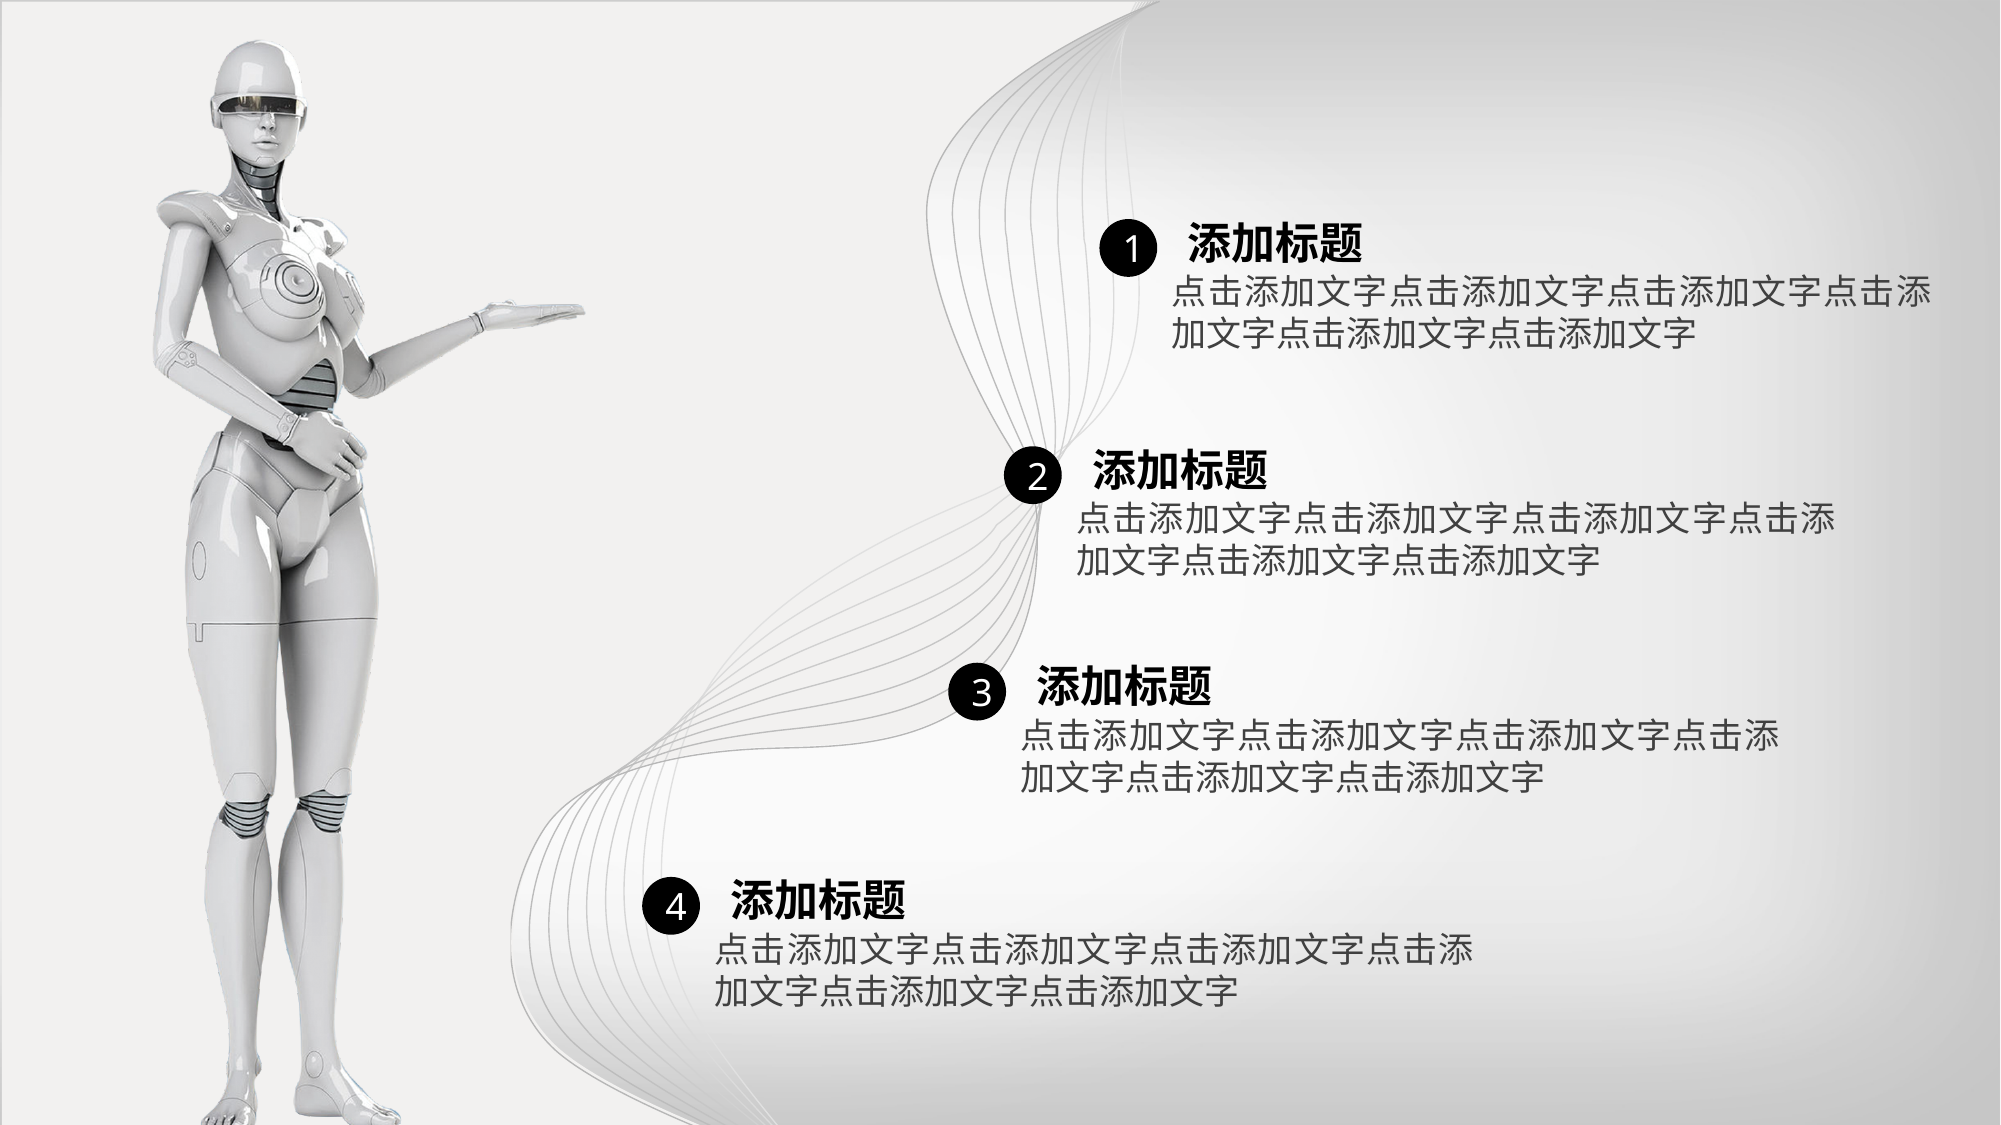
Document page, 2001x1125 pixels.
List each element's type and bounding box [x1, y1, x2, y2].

text_box [642, 865, 1489, 1021]
text_box [1003, 435, 1851, 590]
text_box [1099, 207, 1947, 363]
text_box [948, 651, 1795, 807]
picture [0, 0, 2001, 1125]
